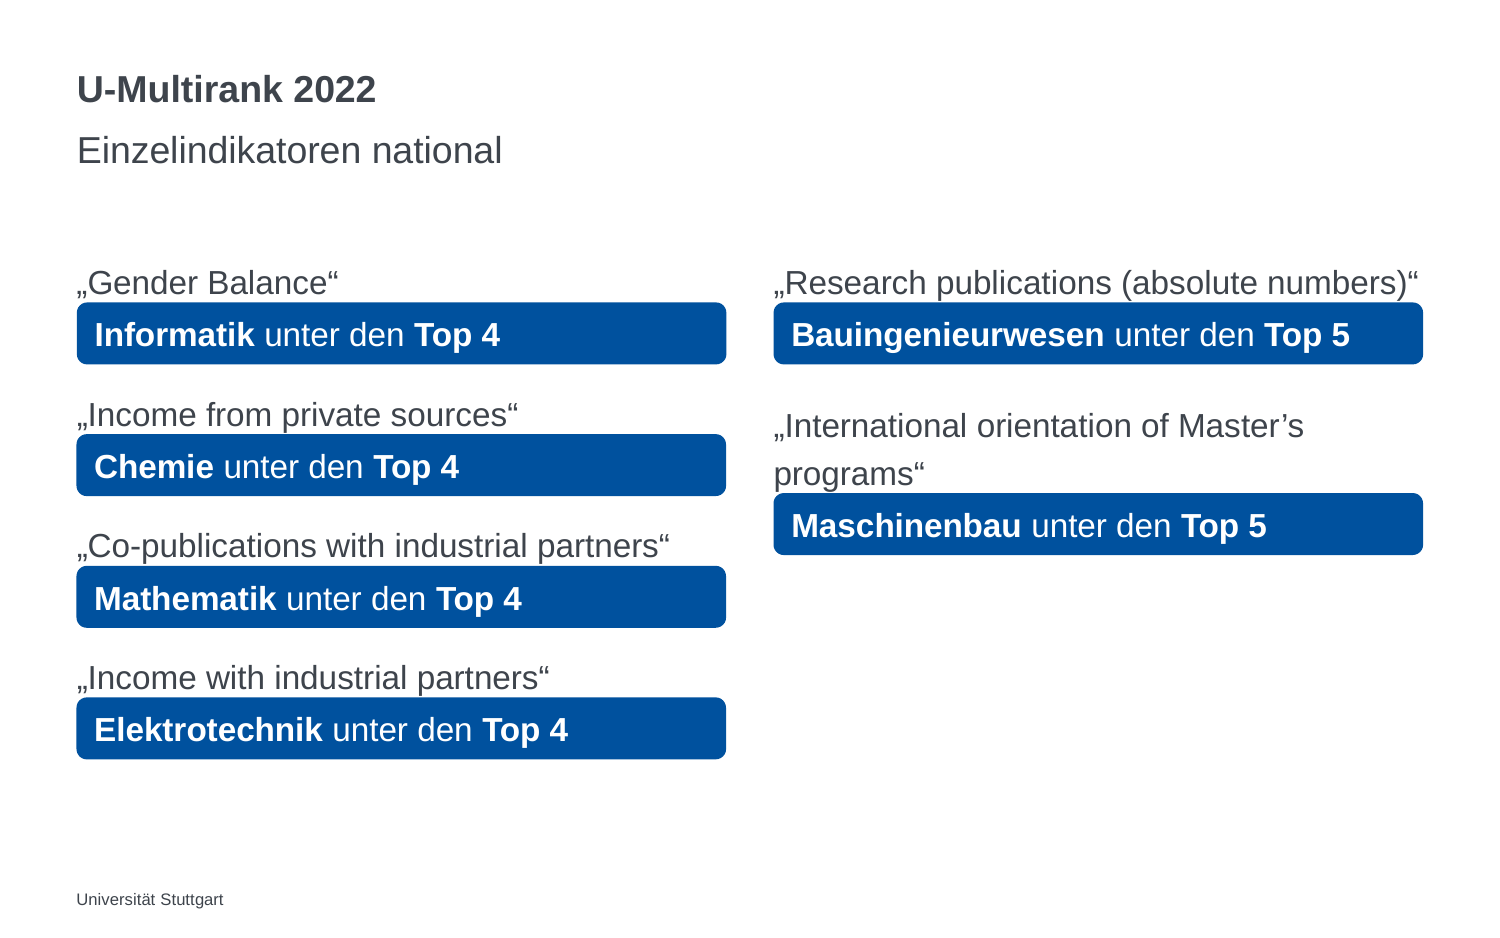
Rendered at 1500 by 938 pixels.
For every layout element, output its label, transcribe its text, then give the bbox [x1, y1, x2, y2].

text_box „Income with industrial partners“ [76, 657, 727, 697]
text_box „Gender Balance“ [76, 262, 727, 302]
text_box „Income from private sources“ [76, 393, 727, 433]
list Einzelindikatoren national [76, 117, 1424, 163]
text_box Informatik unter den Top 4 [75, 301, 728, 366]
text_box „Co-publications with industrial partners“ [76, 525, 727, 565]
text_box Chemie unter den Top 4 [75, 433, 728, 498]
text_box Bauingenieurwesen unter den Top 5 [772, 301, 1425, 366]
text_box Mathematik unter den Top 4 [75, 564, 728, 629]
footer Universität Stuttgart [76, 888, 1072, 910]
text_box Maschinenbau unter den Top 5 [772, 492, 1425, 557]
text_box „International orientation of Master’s programs“ [773, 393, 1424, 492]
title U-Multirank 2022 [76, 64, 1424, 111]
text_box „Research publications (absolute numbers)“ [773, 262, 1424, 302]
text_box Elektrotechnik unter den Top 4 [75, 696, 728, 761]
